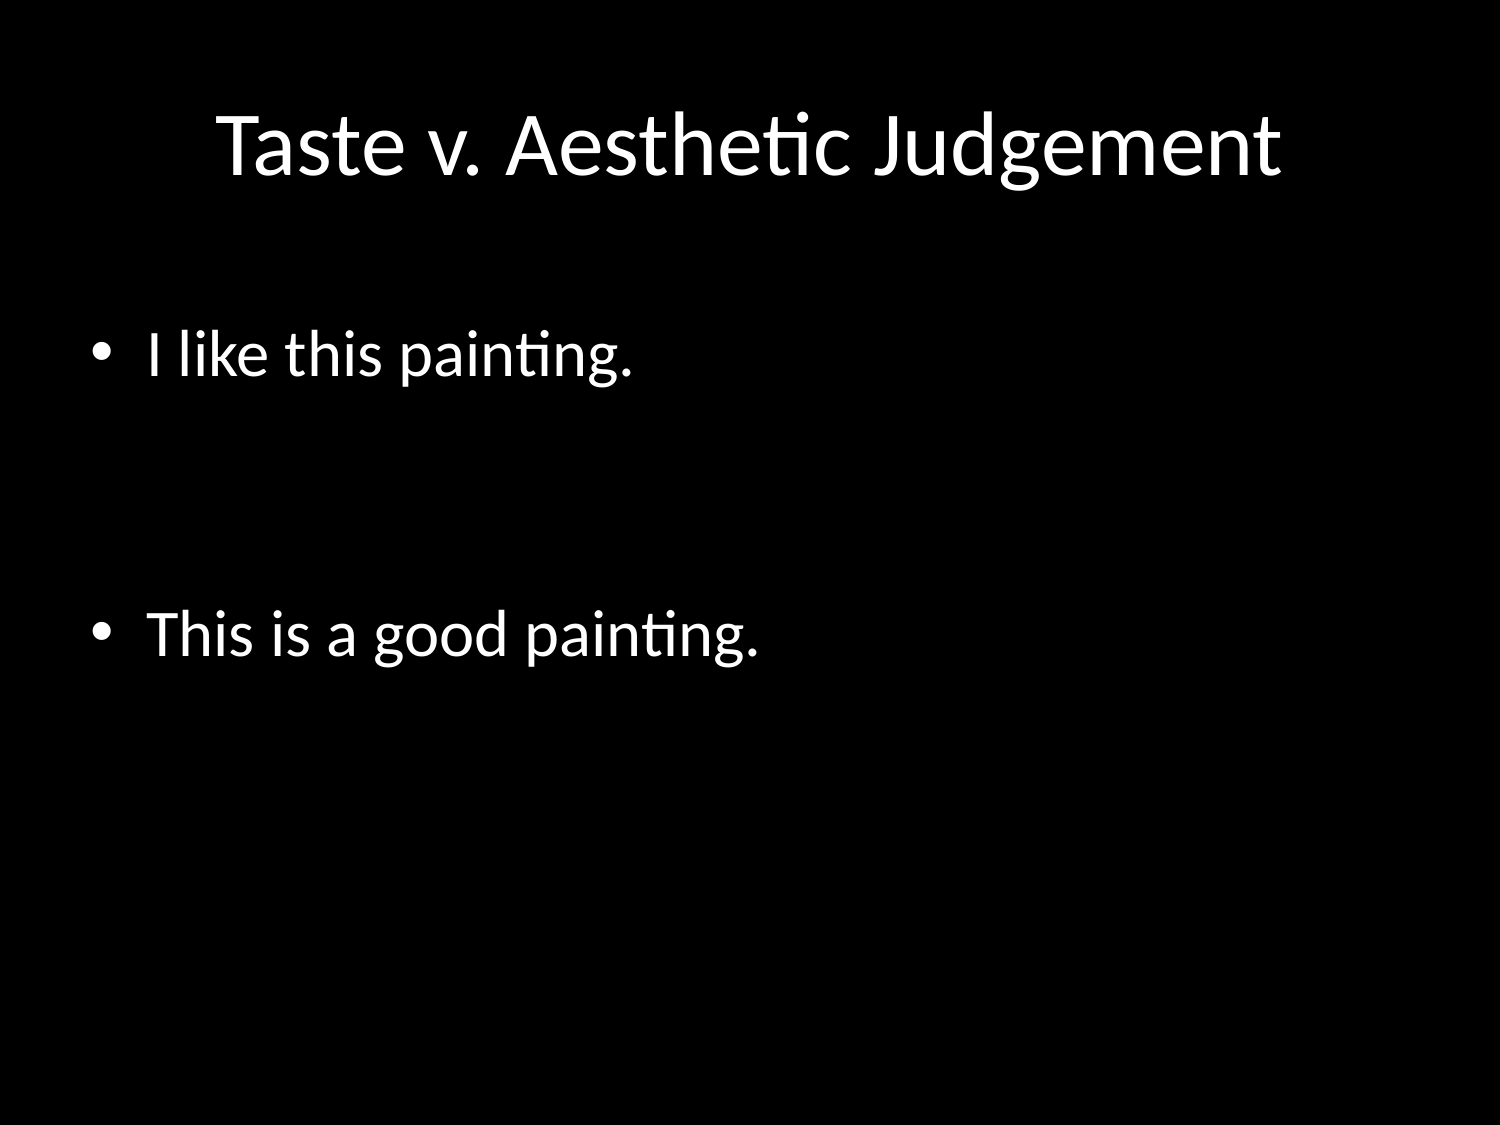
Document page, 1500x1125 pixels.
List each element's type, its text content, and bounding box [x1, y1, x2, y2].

list I like this painting. This is a good painting. [75, 302, 1425, 1005]
title Taste v. Aesthetic Judgement [75, 45, 1425, 233]
